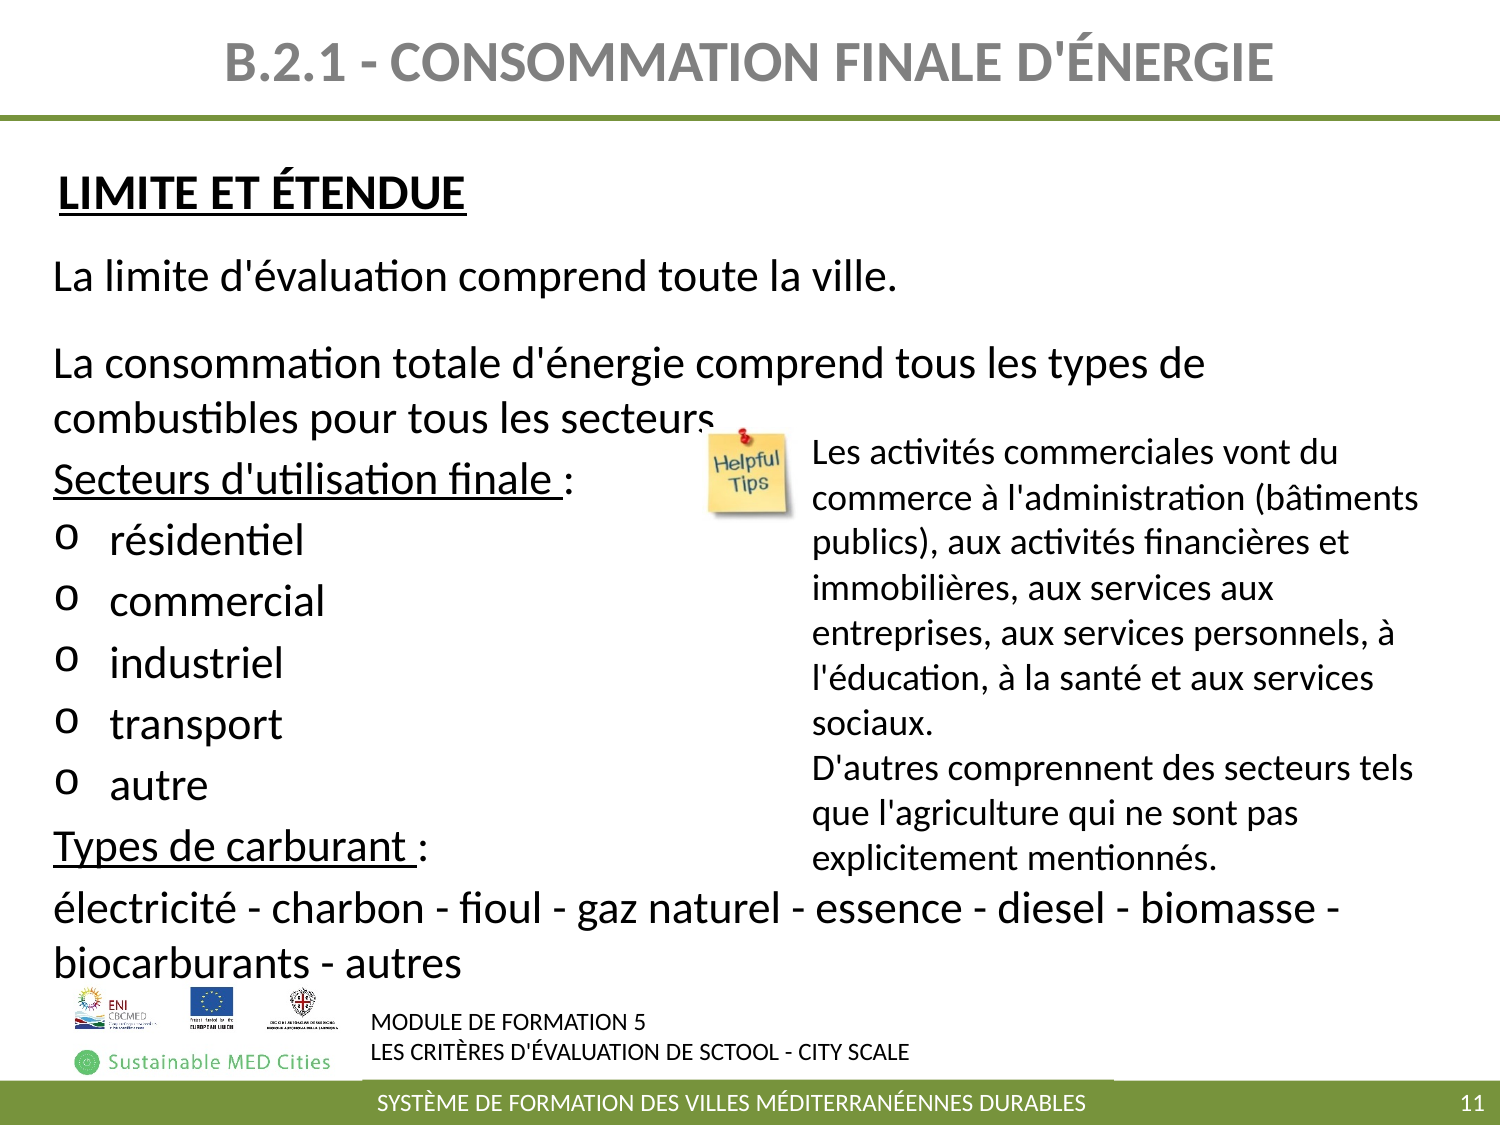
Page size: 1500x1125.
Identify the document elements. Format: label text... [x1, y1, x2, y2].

text_box La limite d'évaluation comprend toute la ville. [38, 238, 1380, 309]
text_box LIMITE ET ÉTENDUE [43, 152, 1425, 252]
text_box Les activités commerciales vont du commerce à l'administration (bâtiments publics), aux activités financières et immobilières, aux services aux entreprises, aux services personnels, à l'éducation, à la santé et aux services sociaux. D'autres comprennent des secteurs tels que l'agriculture qui ne sont pas explicitement mentionnés. [797, 420, 1462, 885]
picture [702, 427, 798, 524]
slide_number 11 [1149, 1078, 1500, 1125]
text_box SYSTÈME DE FORMATION DES VILLES MÉDITERRANÉENNES DURABLES [362, 1079, 1114, 1125]
picture [62, 978, 356, 1080]
text_box La consommation totale d'énergie comprend tous les types de combustibles pour tous les secteurs. Secteurs d'utilisation finale : résidentiel commercial industriel transport autre Types de carburant : électricité - charbon - fioul - gaz naturel - essence - diesel - biomasse - biocarburants - autres [38, 324, 1462, 738]
title B.2.1 - CONSOMMATION FINALE D'ÉNERGIE [0, 0, 1500, 117]
